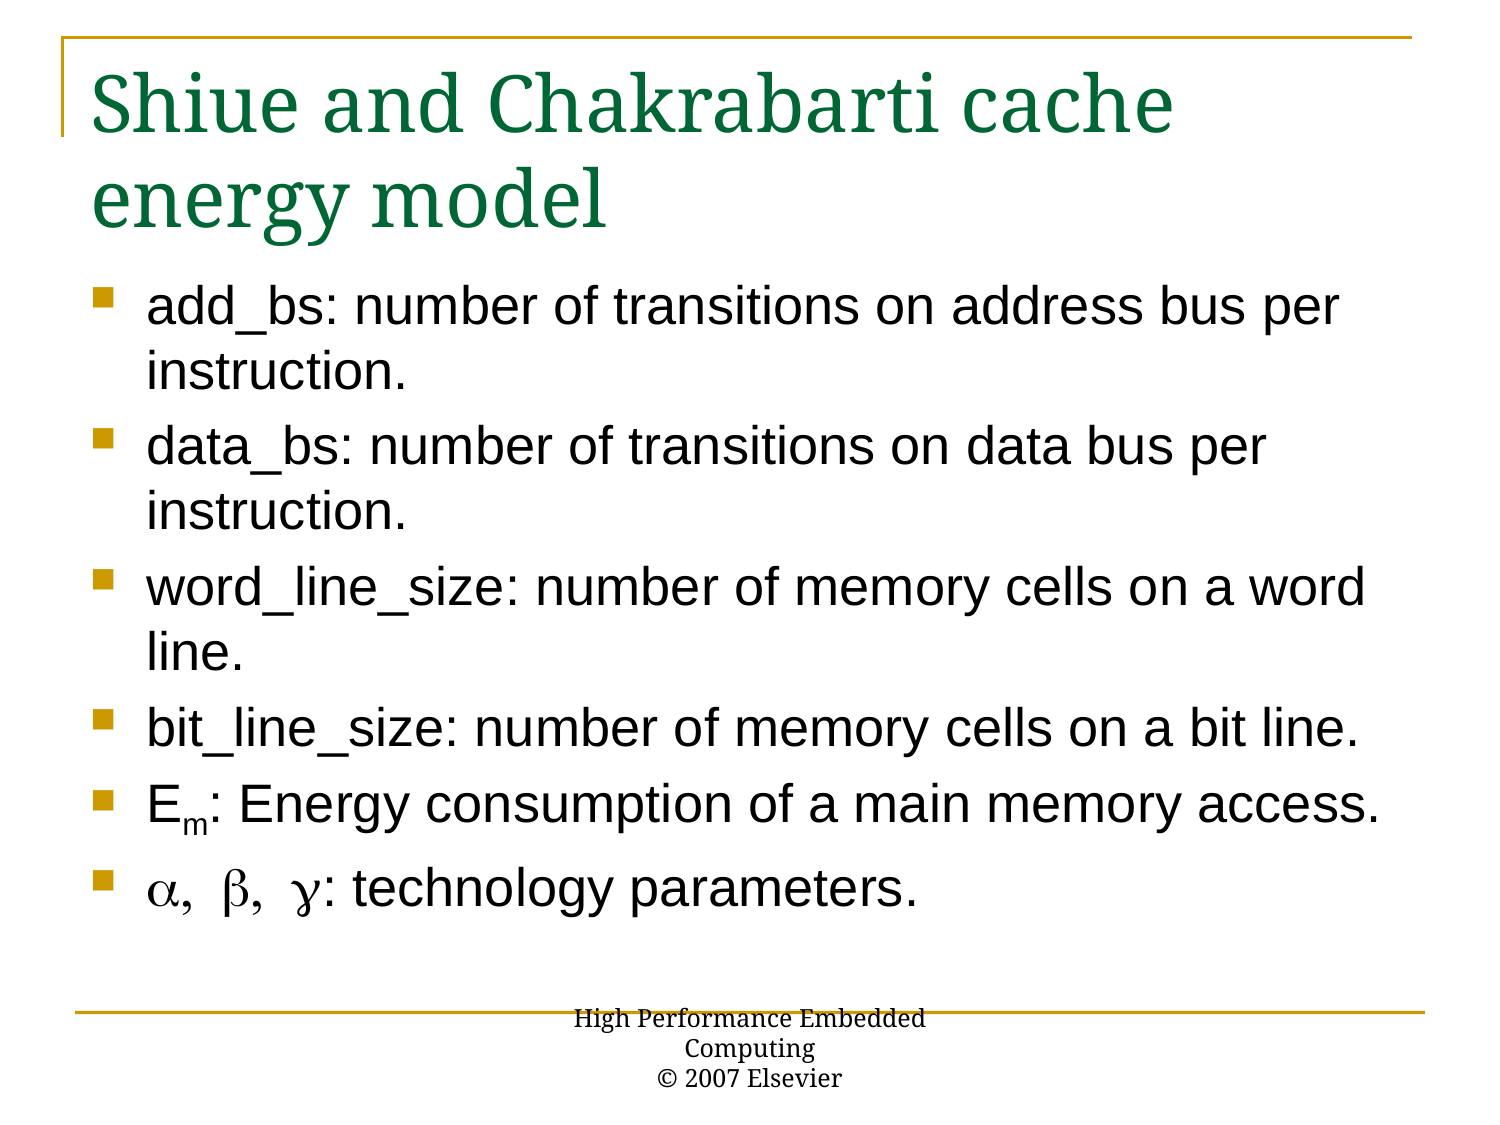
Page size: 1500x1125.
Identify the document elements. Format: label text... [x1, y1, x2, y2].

list add_bs: number of transitions on address bus per instruction. data_bs: number of transitions on data bus per instruction. word_line_size: number of memory cells on a word line. bit_line_size: number of memory cells on a bit line. Em: Energy consumption of a main memory access. a, b, g: technology parameters. [75, 262, 1425, 1006]
title Shiue and Chakrabarti cache energy model [75, 45, 1425, 233]
footer High Performance Embedded Computing © 2007 Elsevier [512, 1025, 988, 1100]
